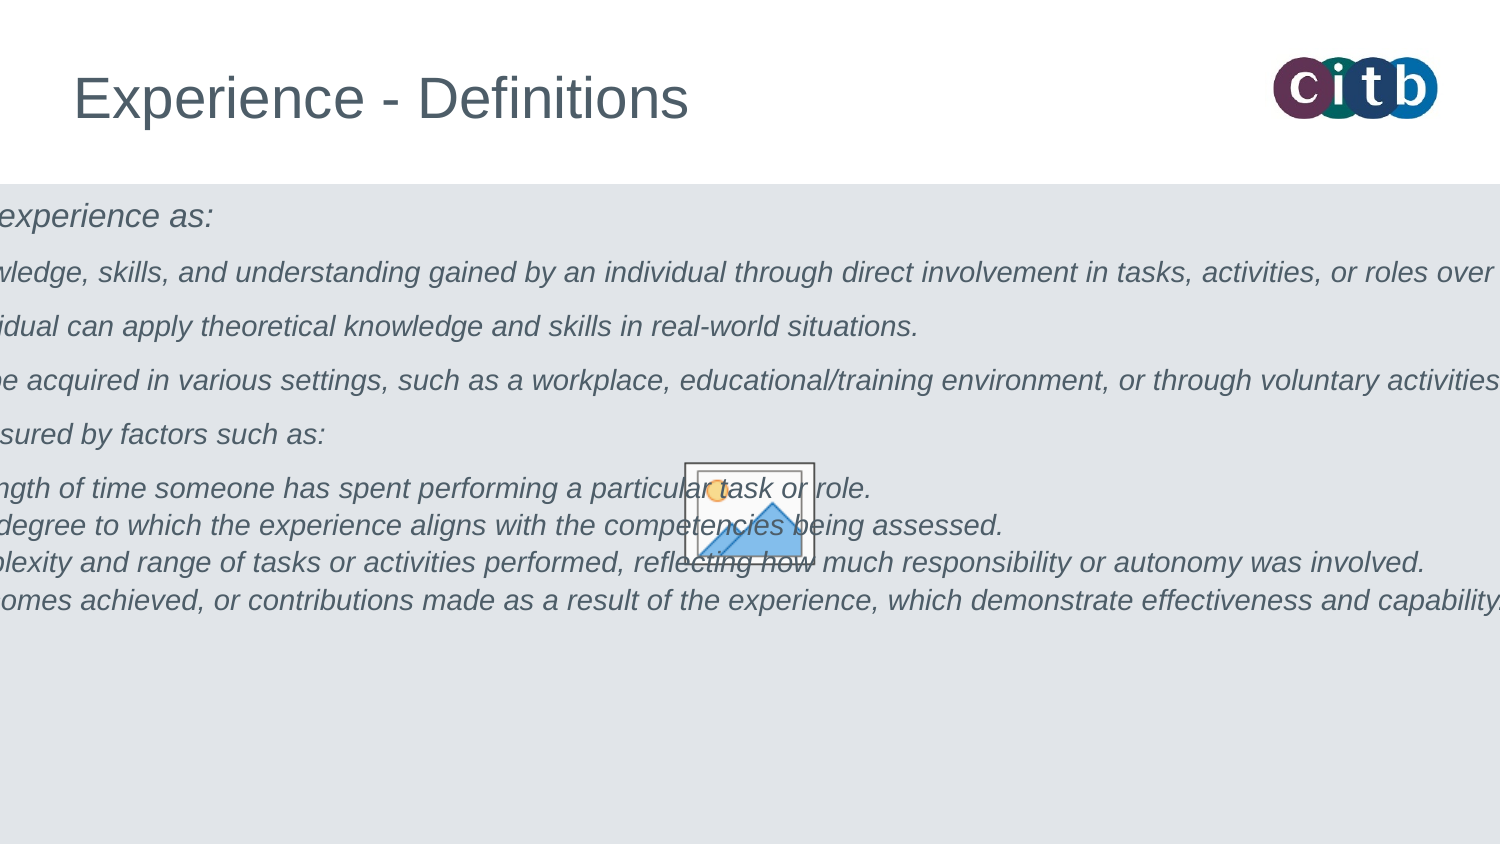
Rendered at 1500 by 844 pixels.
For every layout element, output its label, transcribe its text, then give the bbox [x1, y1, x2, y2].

title Experience - Definitions [59, 47, 1446, 130]
picture [0, 183, 1500, 844]
